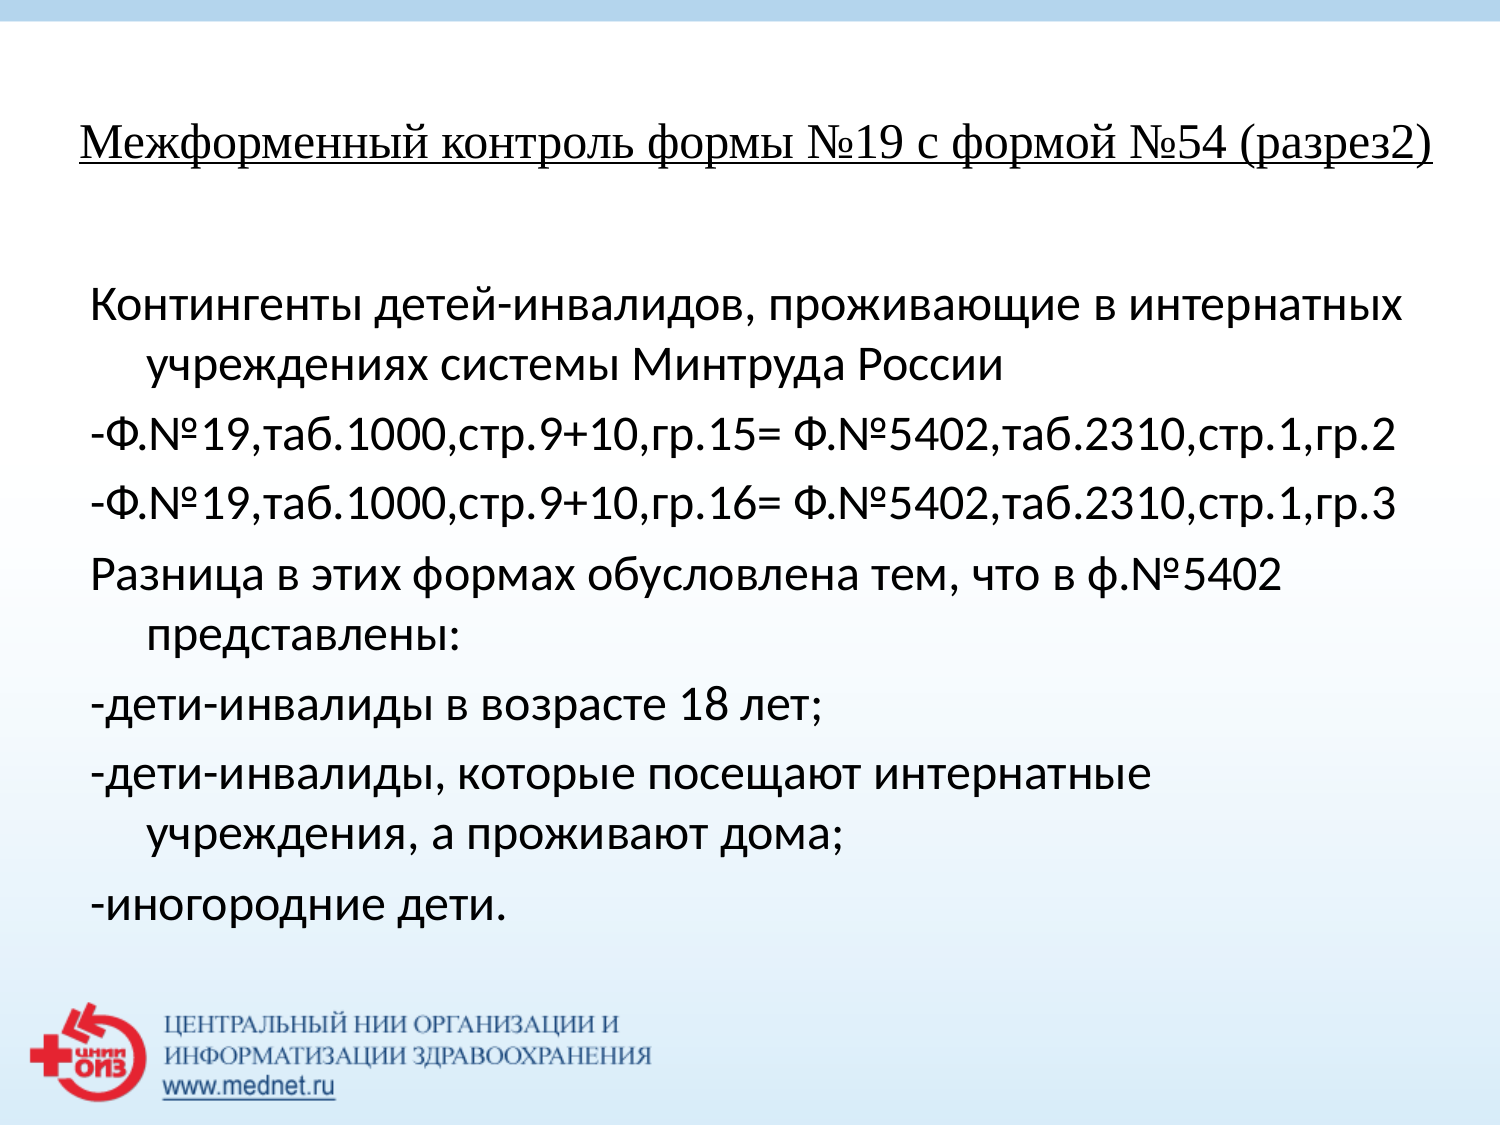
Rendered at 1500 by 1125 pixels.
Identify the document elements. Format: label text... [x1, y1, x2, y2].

text_box [374, 352, 1125, 409]
title Межформенный контроль формы №19 с формой №54 (разрез2) [46, 45, 1465, 233]
picture [0, 0, 1500, 1125]
list Контингенты детей-инвалидов, проживающие в интернатных учреждениях системы Минтруда России -Ф.№19,таб.1000,стр.9+10,гр.15= Ф.№5402,таб.2310,стр.1,гр.2 -Ф.№19,таб.1000,стр.9+10,гр.16= Ф.№5402,таб.2310,стр.1,гр.3 Разница в этих формах обусловлена тем, что в ф.№5402 представлены: -дети-инвалиды в возрасте 18 лет; -дети-инвалиды, которые посещают интернатные учреждения, а проживают дома; -иногородние дети. [75, 262, 1425, 1005]
